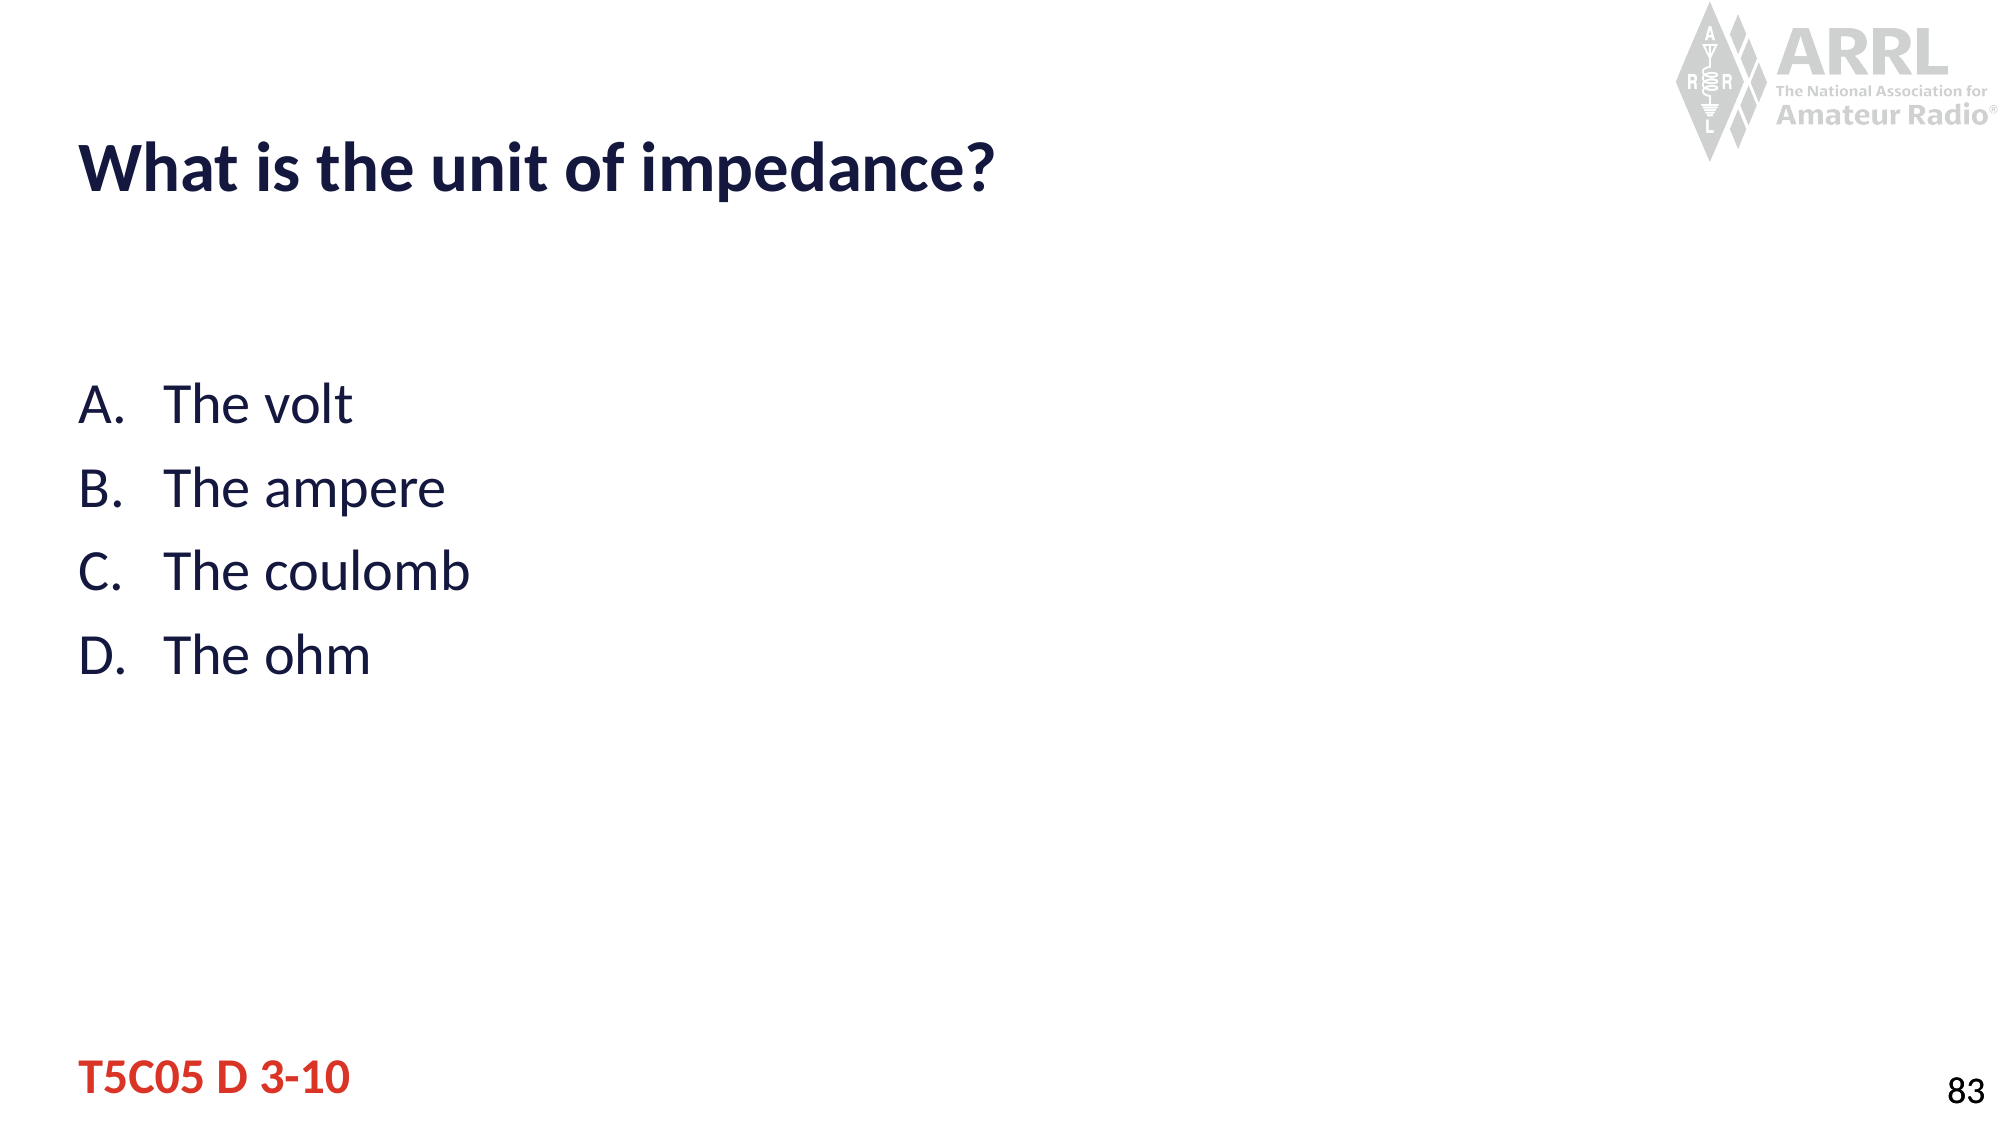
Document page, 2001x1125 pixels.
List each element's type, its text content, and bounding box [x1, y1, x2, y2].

picture [1674, 0, 2000, 164]
list The volt The ampere The coulomb The ohm [63, 365, 1863, 989]
title What is the unit of impedance? [63, 59, 1863, 278]
text_box T5C05 D 3-10 [63, 1036, 921, 1112]
